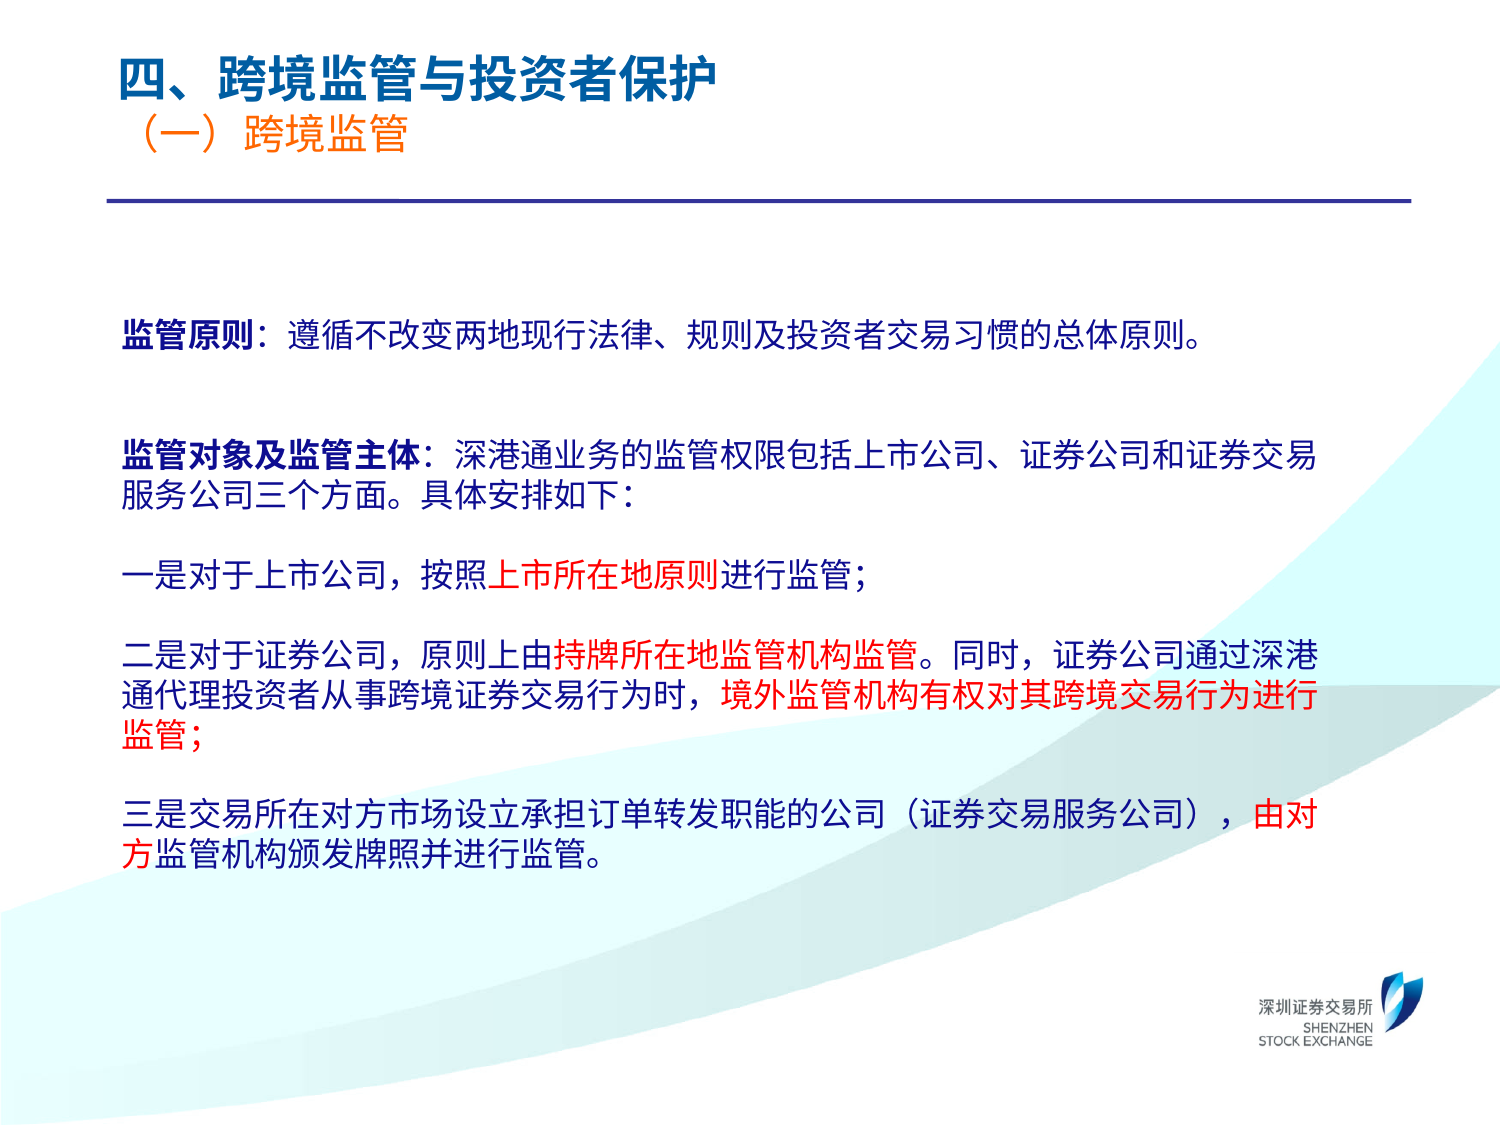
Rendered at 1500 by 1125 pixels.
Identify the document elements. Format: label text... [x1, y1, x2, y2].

text_box 监管原则：遵循不改变两地现行法律、规则及投资者交易习惯的总体原则。 监管对象及监管主体：深港通业务的监管权限包括上市公司、证券公司和证券交易服务公司三个方面。具体安排如下： 一是对于上市公司，按照上市所在地原则进行监管； 二是对于证券公司，原则上由持牌所在地监管机构监管。同时，证券公司通过深港通代理投资者从事跨境证券交易行为时，境外监管机构有权对其跨境交易行为进行监管； 三是交易所在对方市场设立承担订单转发职能的公司（证券交易服务公司），由对方监管机构颁发牌照并进行监管。 [106, 267, 1365, 881]
picture [0, 0, 1500, 1125]
text_box 四、跨境监管与投资者保护 （一）跨境监管 [106, 42, 1182, 164]
